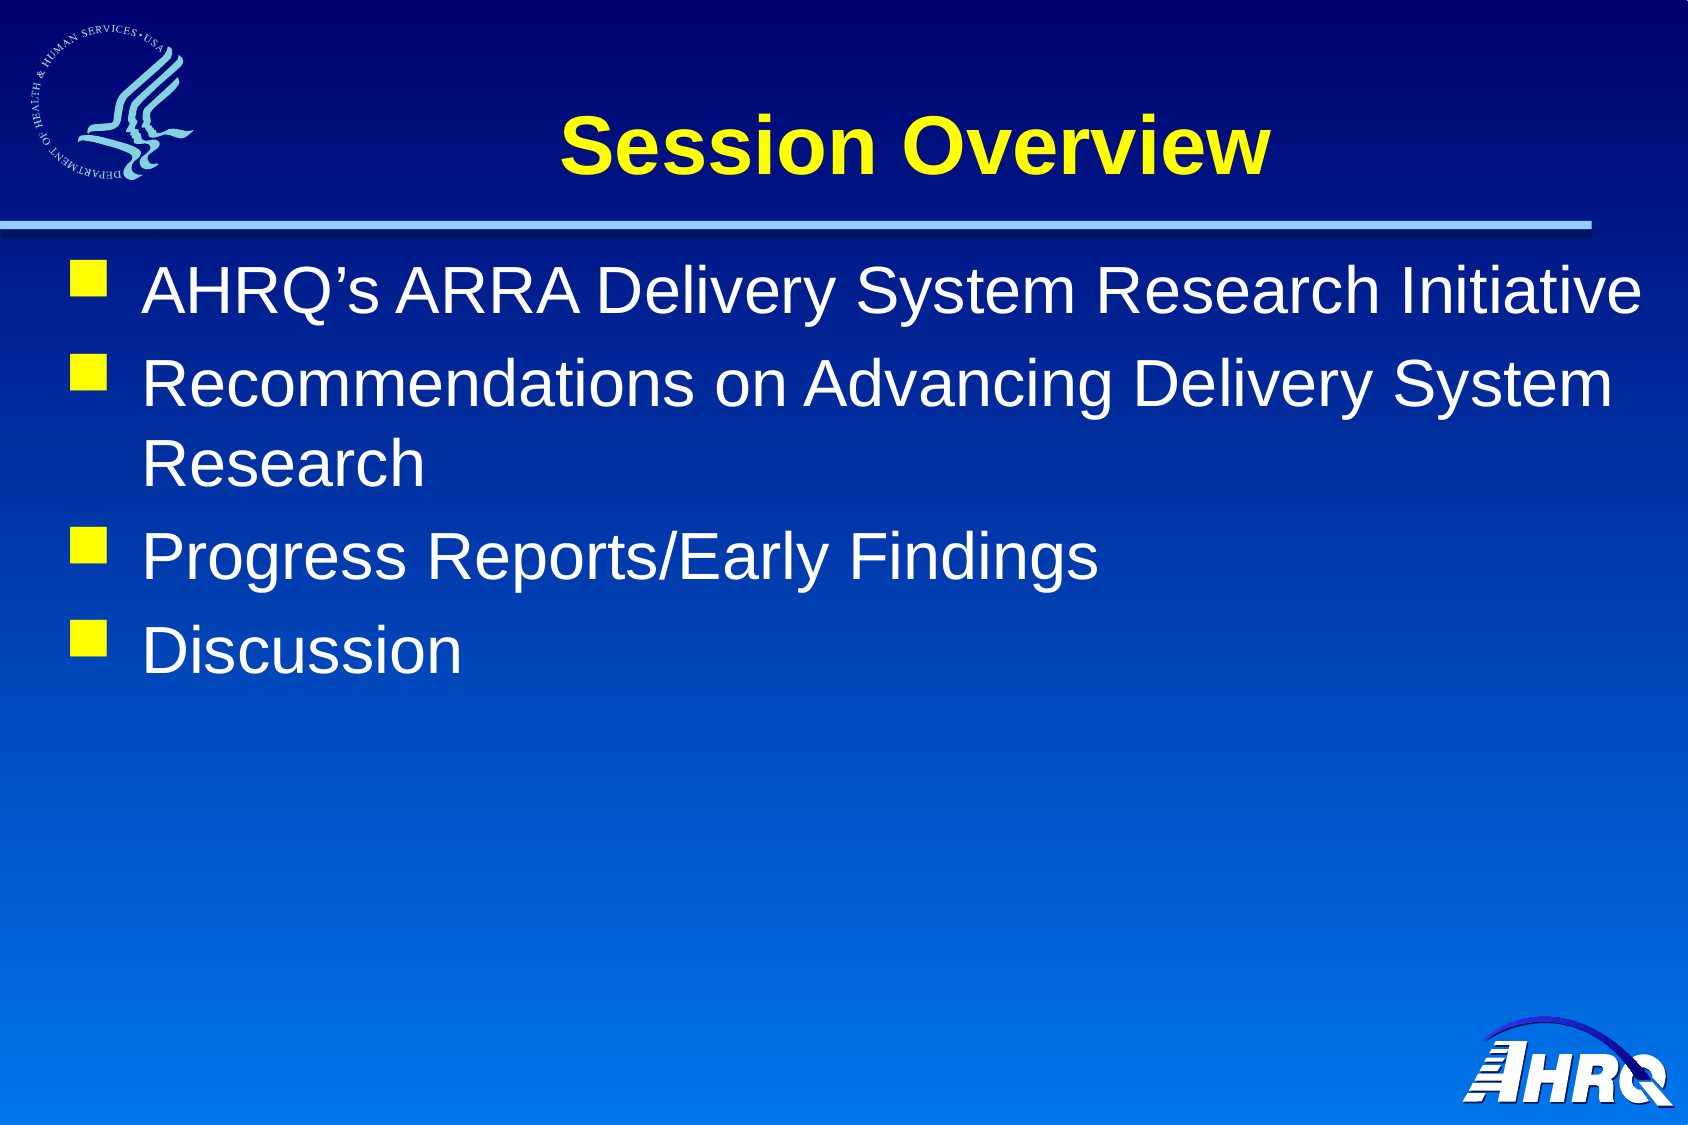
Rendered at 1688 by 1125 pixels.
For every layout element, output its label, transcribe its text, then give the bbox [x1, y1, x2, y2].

title Session Overview [233, 46, 1598, 201]
list AHRQ’s ARRA Delivery System Research Initiative Recommendations on Advancing Delivery System Research Progress Reports/Early Findings Discussion [49, 238, 1667, 1125]
